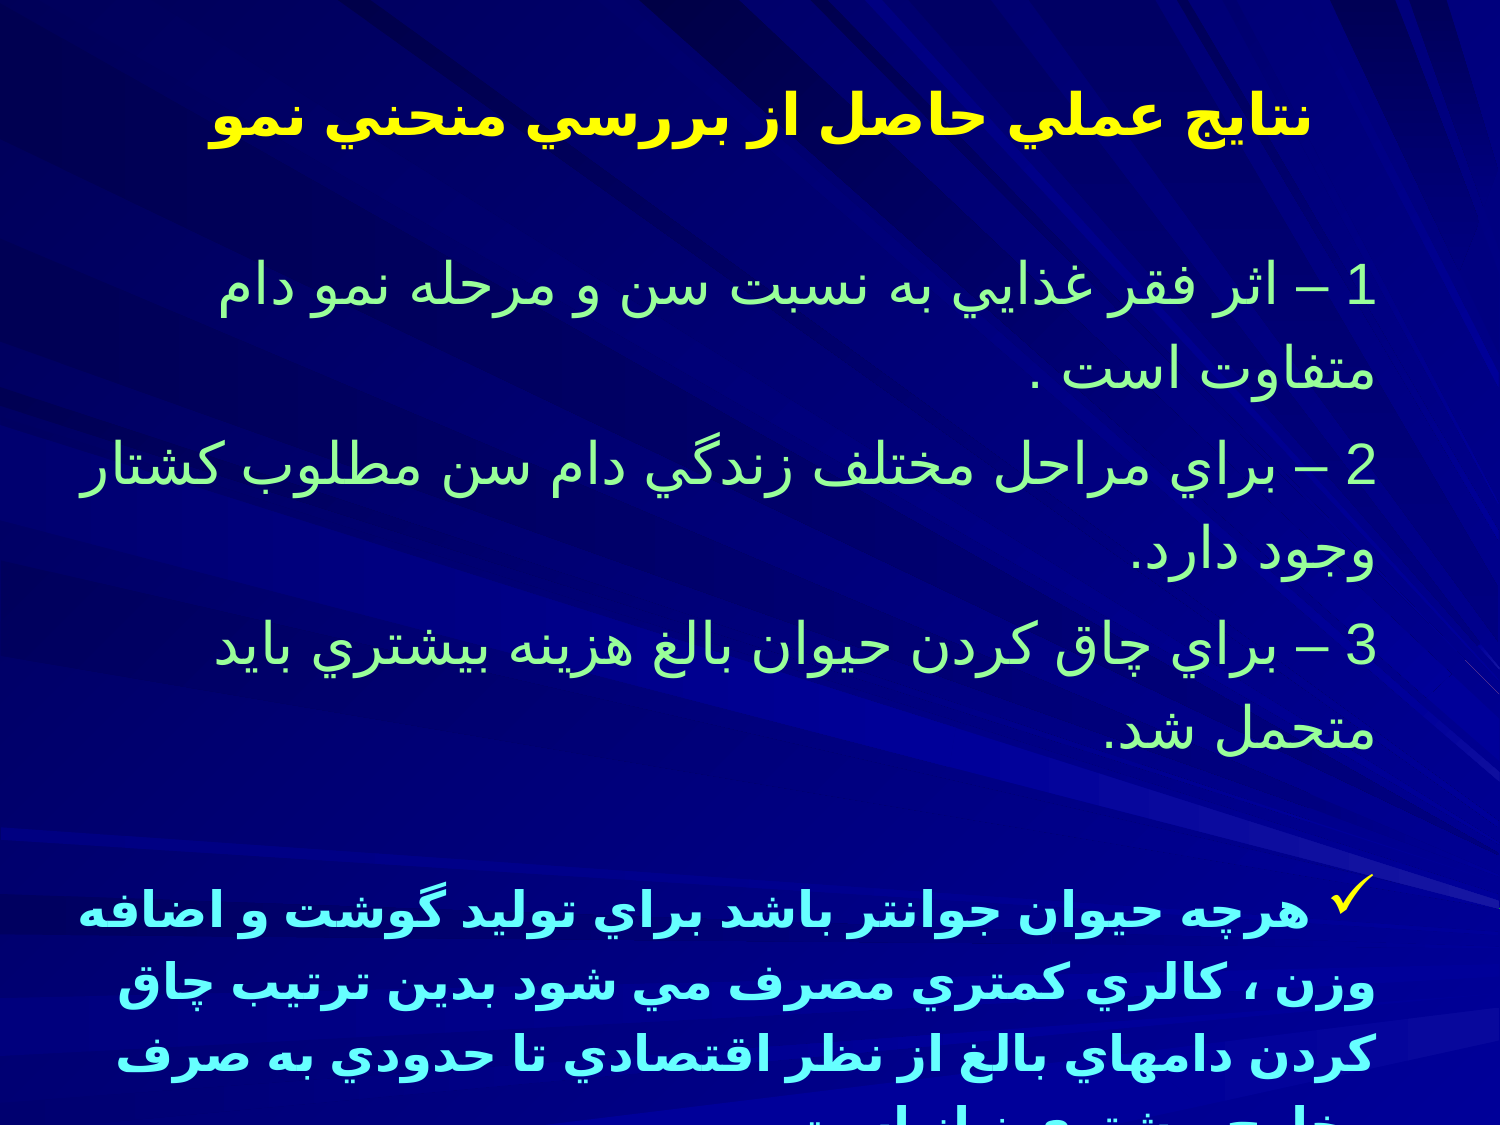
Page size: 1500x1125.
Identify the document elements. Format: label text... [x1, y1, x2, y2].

list 1 – اثر فقر غذايي به نسبت سن و مرحله نمو دام متفاوت است . 2 – براي مراحل مختلف زندگي دام سن مطلوب كشتار وجود دارد. 3 – براي چاق كردن حيوان بالغ هزينه بيشتري بايد متحمل شد. هرچه حيوان جوانتر باشد براي توليد گوشت و اضافه وزن ، كالري كمتري مصرف مي شود بدين ترتيب چاق كردن دامهاي بالغ از نظر اقتصادي تا حدودي به صرف مخارج بيشتري نياز است . [62, 224, 1413, 969]
title نتايج عملي حاصل از بررسي منحني نمو [87, 49, 1438, 176]
